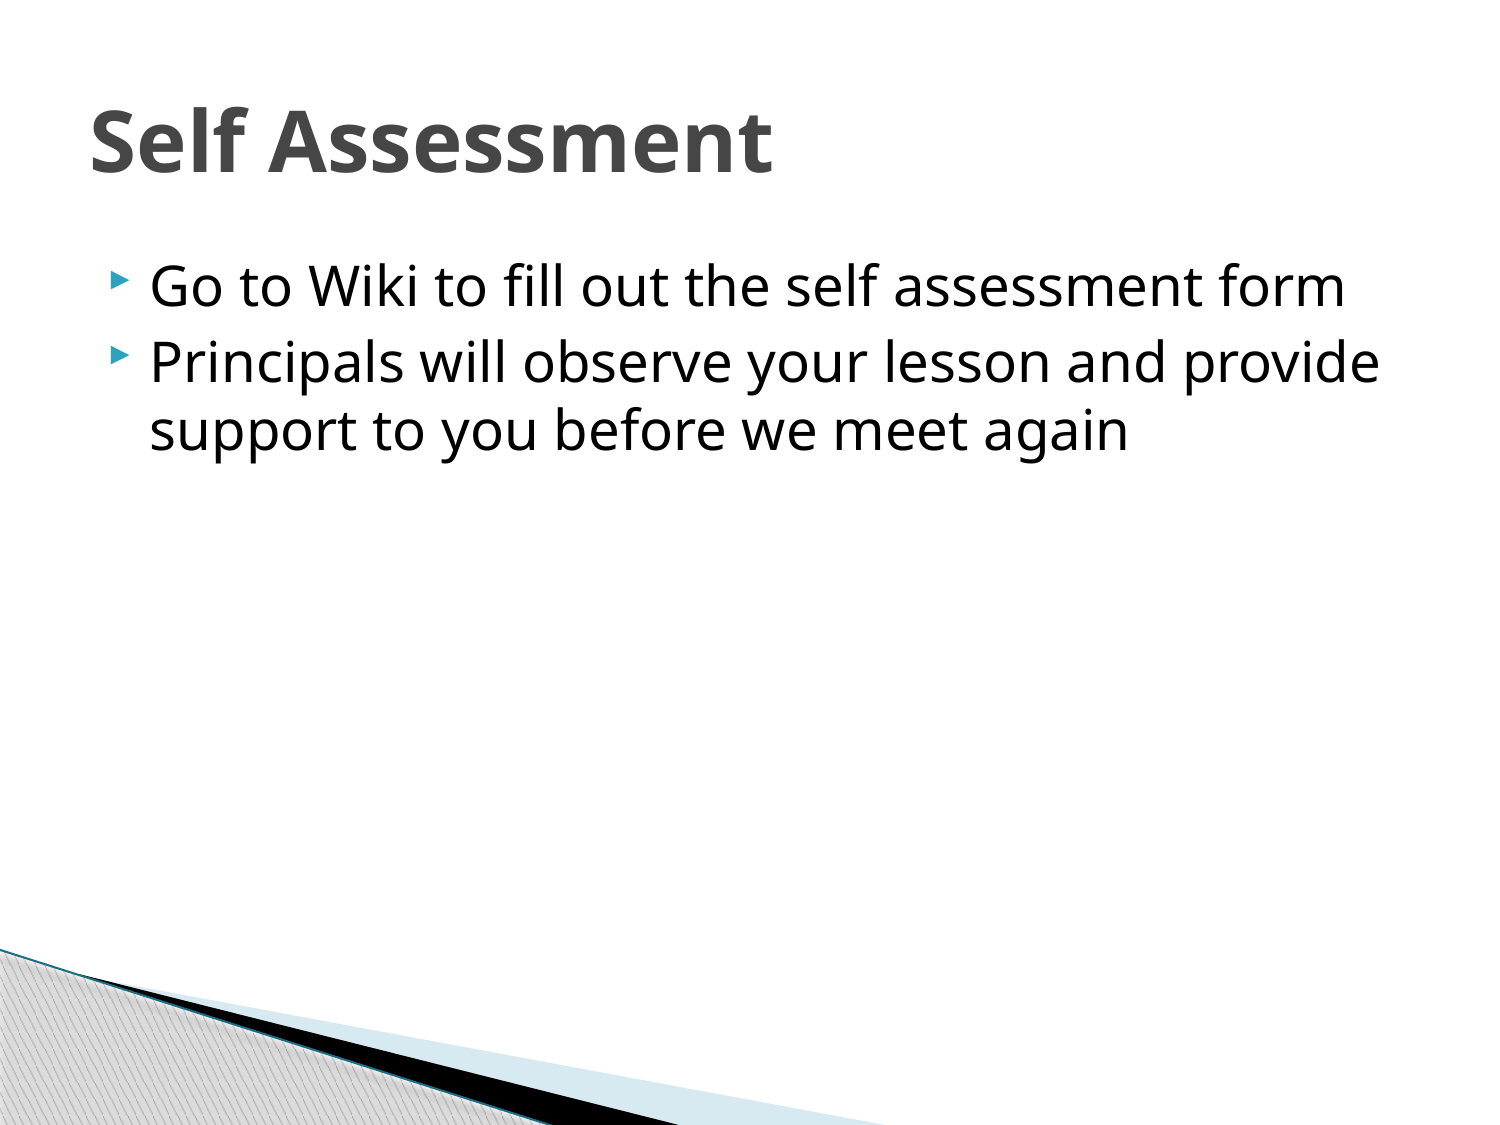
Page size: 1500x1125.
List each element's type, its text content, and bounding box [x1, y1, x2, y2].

title Self Assessment [75, 45, 1425, 233]
list Go to Wiki to fill out the self assessment form Principals will observe your lesson and provide support to you before we meet again [75, 243, 1425, 986]
